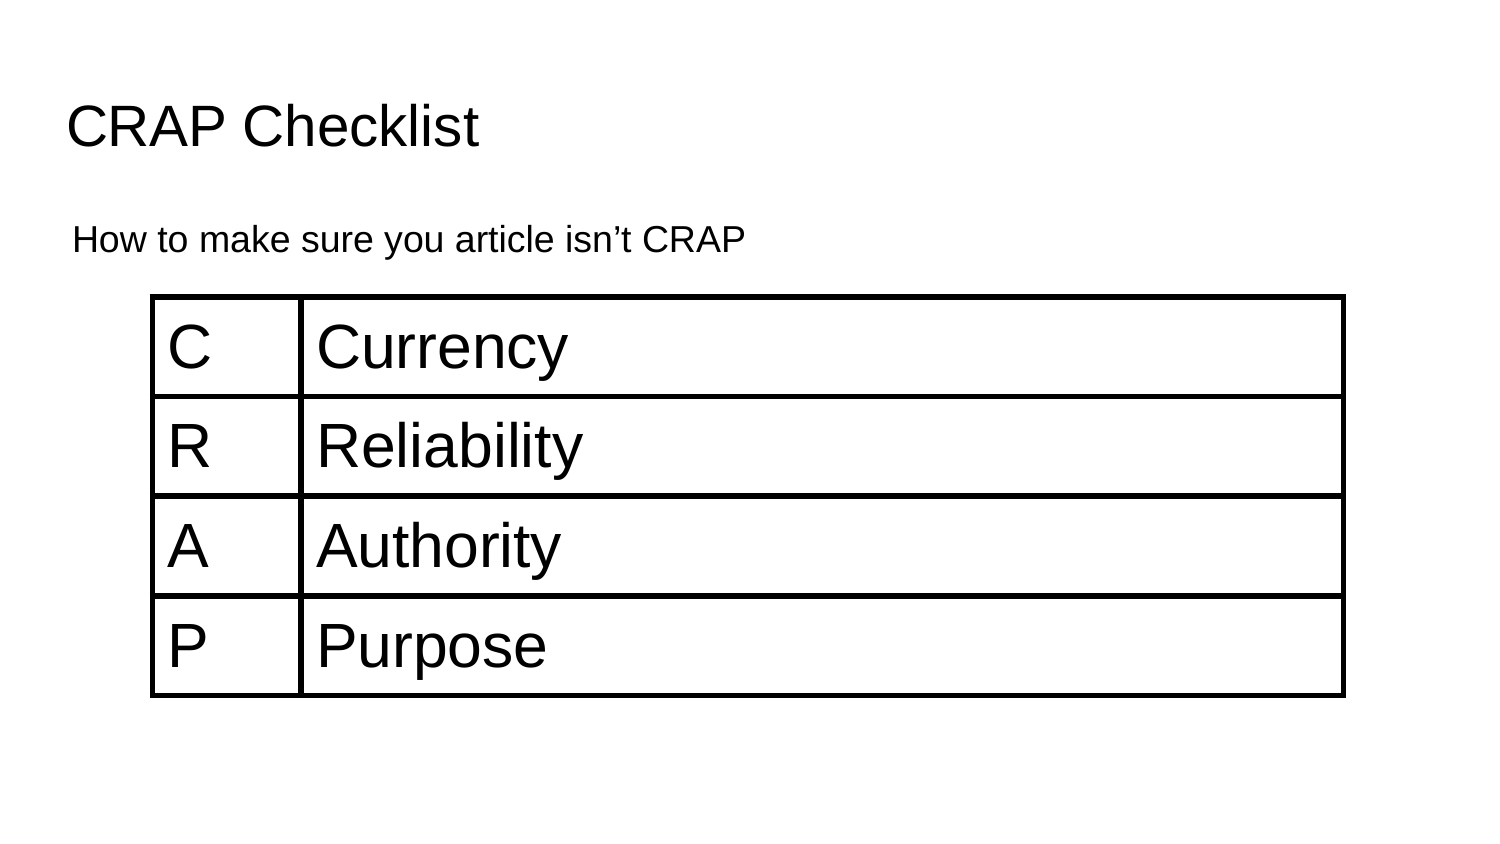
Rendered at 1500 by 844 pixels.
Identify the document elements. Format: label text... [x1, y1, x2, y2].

table_cell Purpose [304, 599, 1341, 693]
table_cell P [155, 599, 298, 693]
list How to make sure you article isn’t CRAP [56, 193, 1455, 755]
table_header Currency [304, 300, 1341, 394]
table_header C [155, 300, 298, 394]
table_cell Reliability [304, 399, 1341, 493]
table_cell A [155, 499, 298, 593]
table_cell R [155, 399, 298, 493]
title CRAP Checklist [51, 72, 1449, 167]
table_cell Authority [304, 499, 1341, 593]
